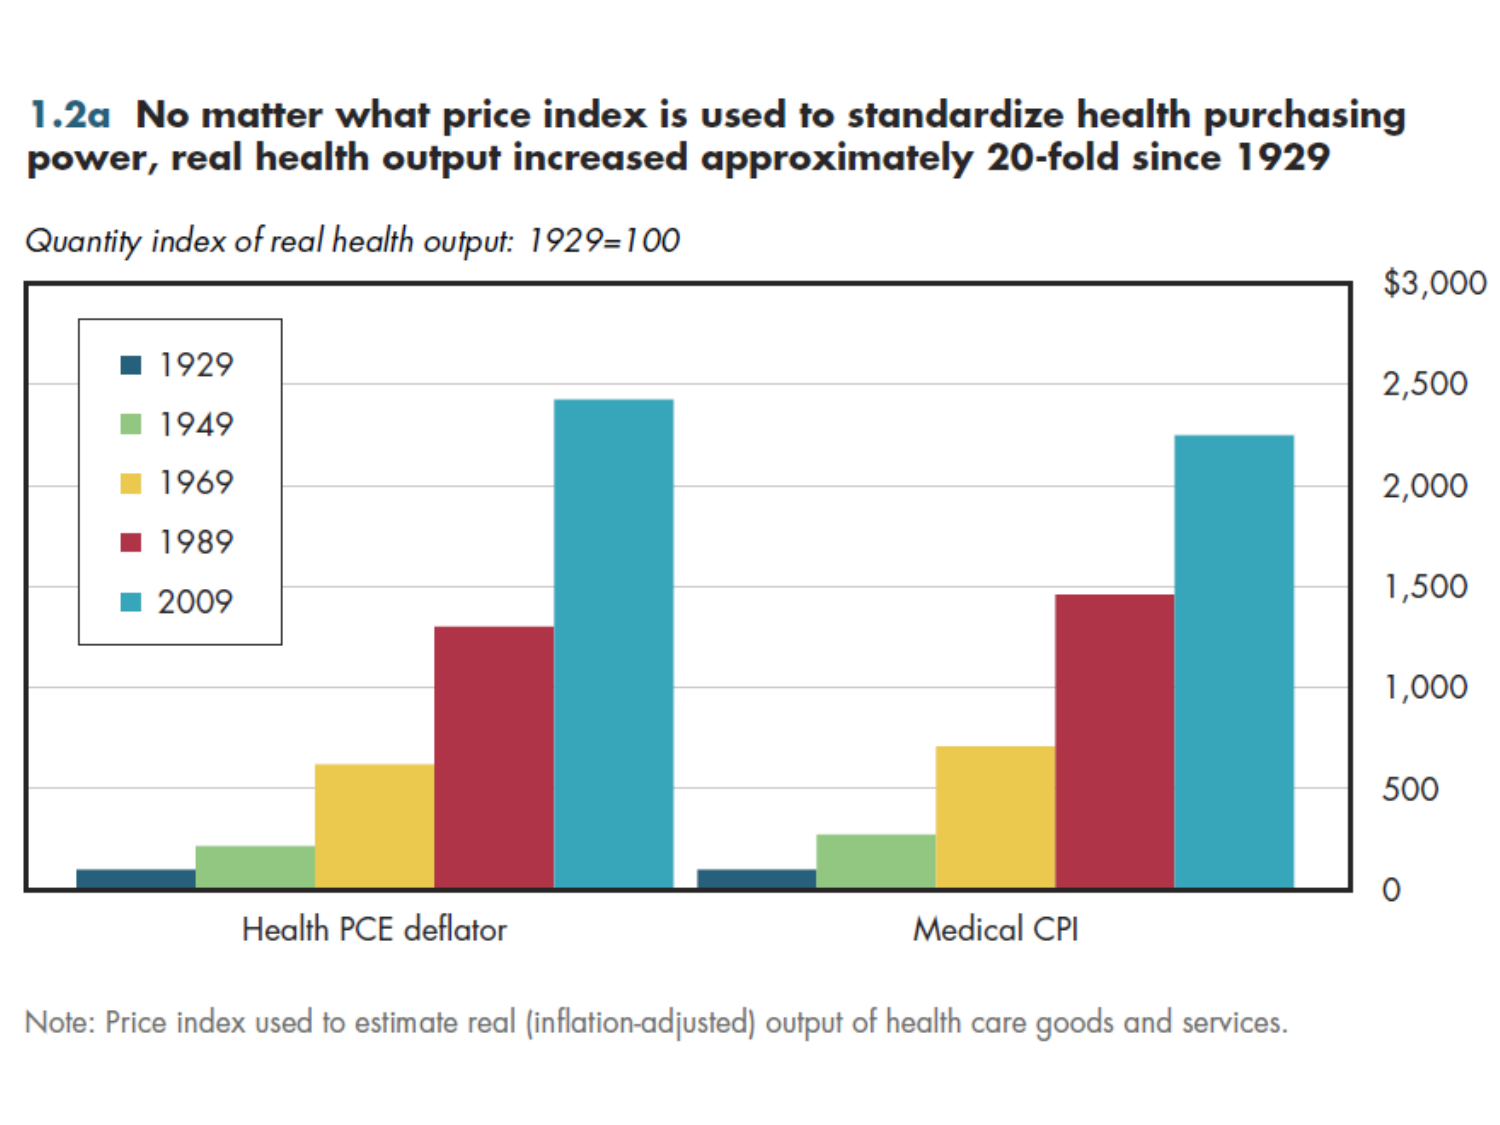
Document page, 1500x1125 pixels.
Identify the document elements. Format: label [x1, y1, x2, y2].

picture [0, 79, 1500, 1051]
